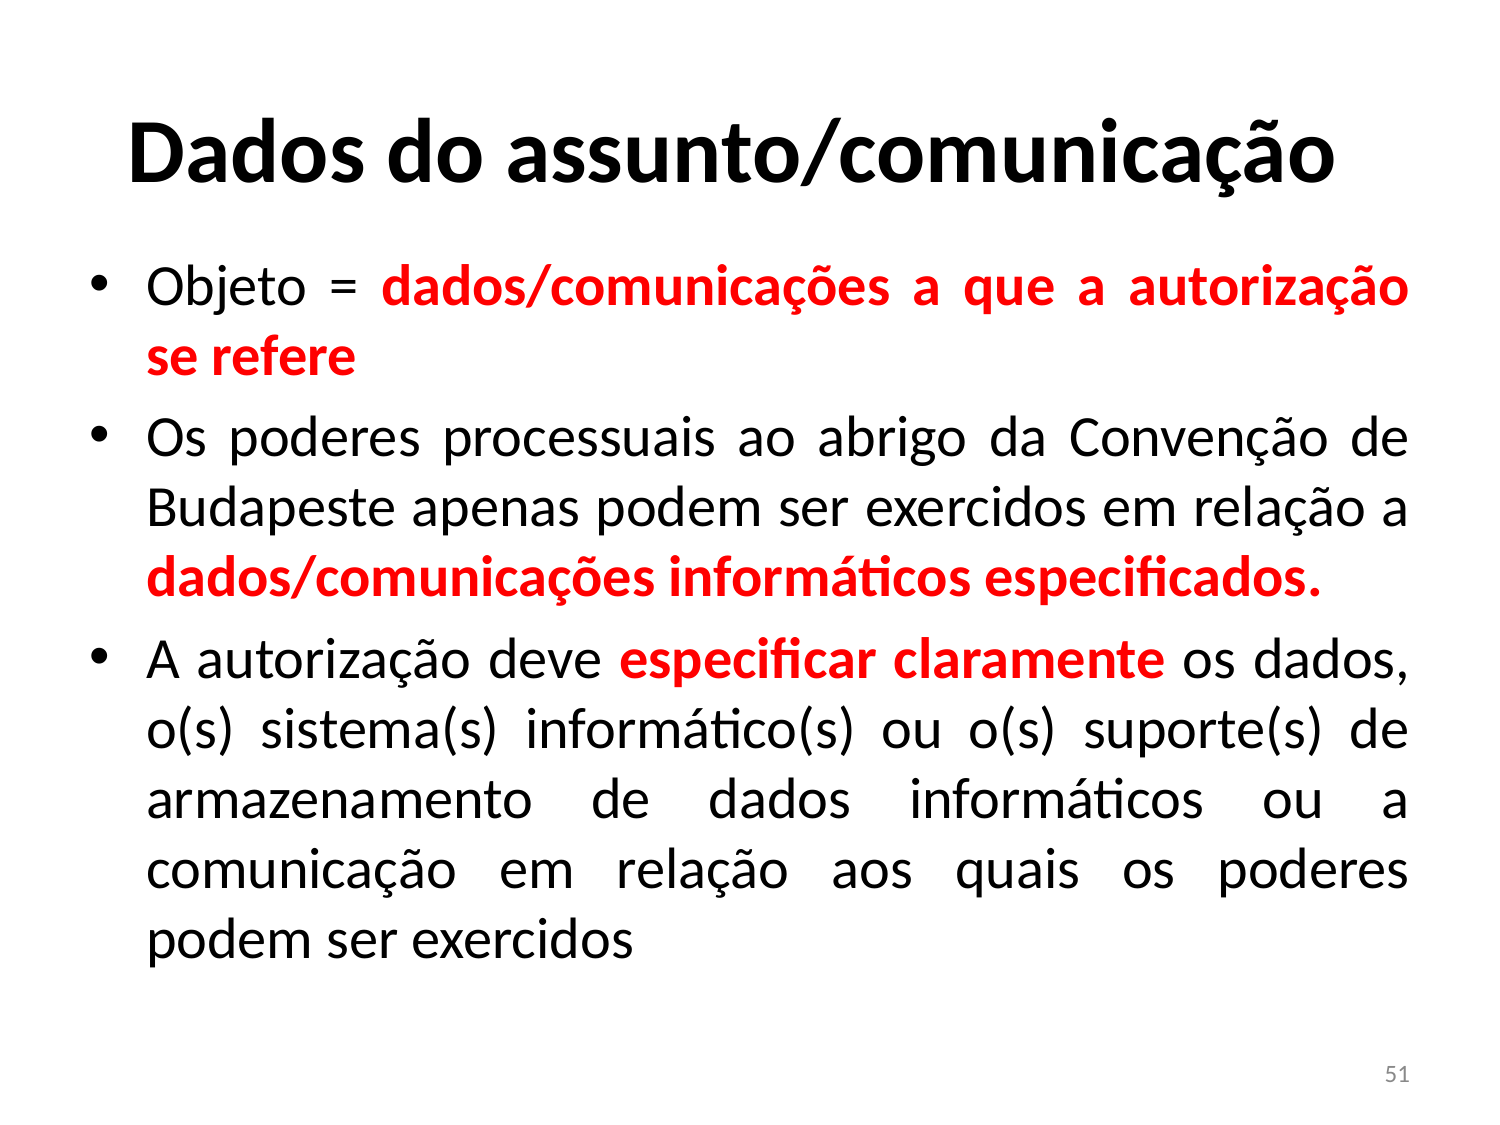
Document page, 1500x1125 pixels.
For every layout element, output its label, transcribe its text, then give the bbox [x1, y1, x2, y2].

slide_number 51 [1074, 1042, 1425, 1103]
text_box Objeto = dados/comunicações a que a autorização se refere Os poderes processuais ao abrigo da Convenção de Budapeste apenas podem ser exercidos em relação a dados/comunicações informáticos especificados. A autorização deve especificar claramente os dados, o(s) sistema(s) informático(s) ou o(s) suporte(s) de armazenamento de dados informáticos ou a comunicação em relação aos quais os poderes podem ser exercidos [74, 239, 1425, 1011]
title Dados do assunto/comunicação [57, 52, 1408, 240]
